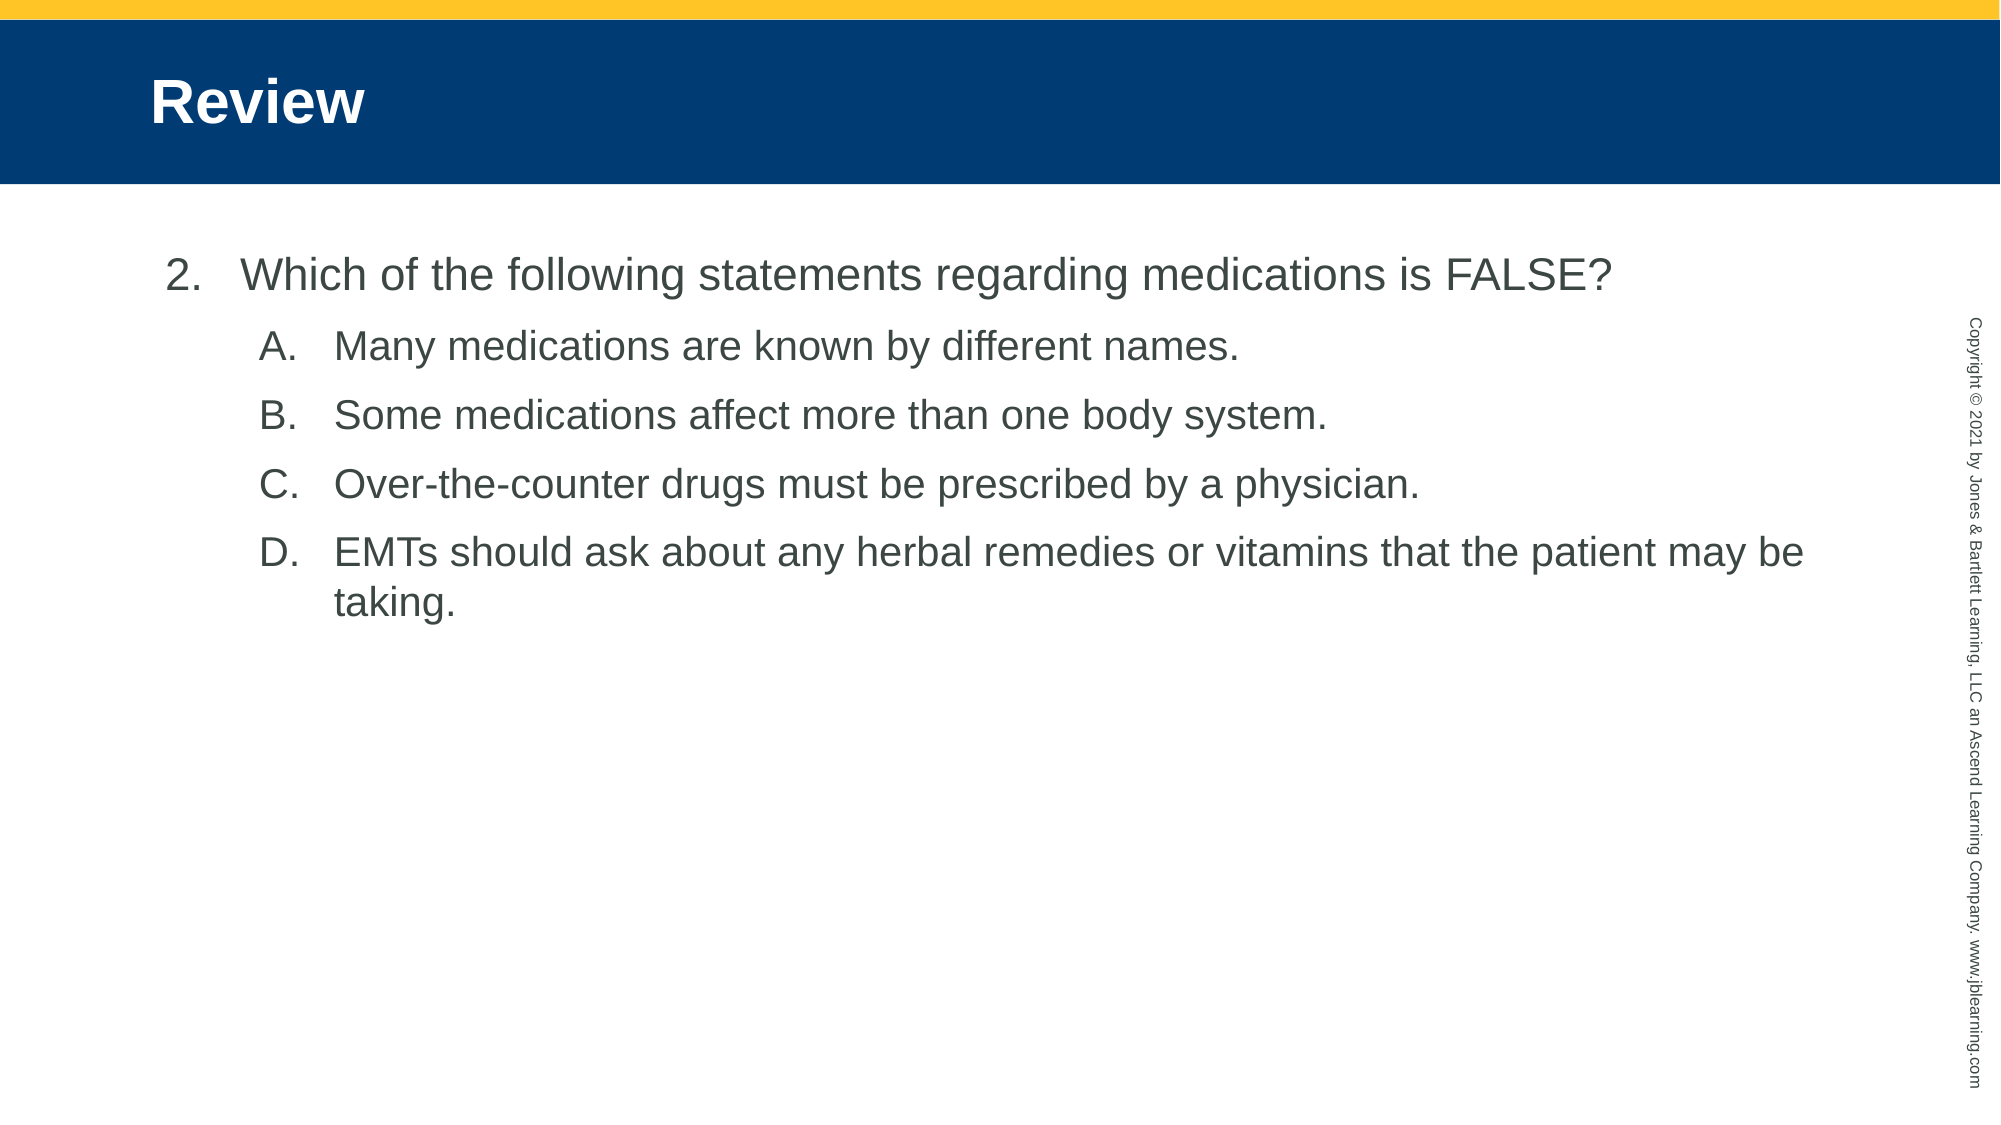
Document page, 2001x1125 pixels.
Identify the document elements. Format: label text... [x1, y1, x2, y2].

title Review [0, 19, 2000, 185]
list Which of the following statements regarding medications is FALSE? Many medications are known by different names. Some medications affect more than one body system. Over-the-counter drugs must be prescribed by a physician. EMTs should ask about any herbal remedies or vitamins that the patient may be taking. [150, 237, 1850, 1025]
